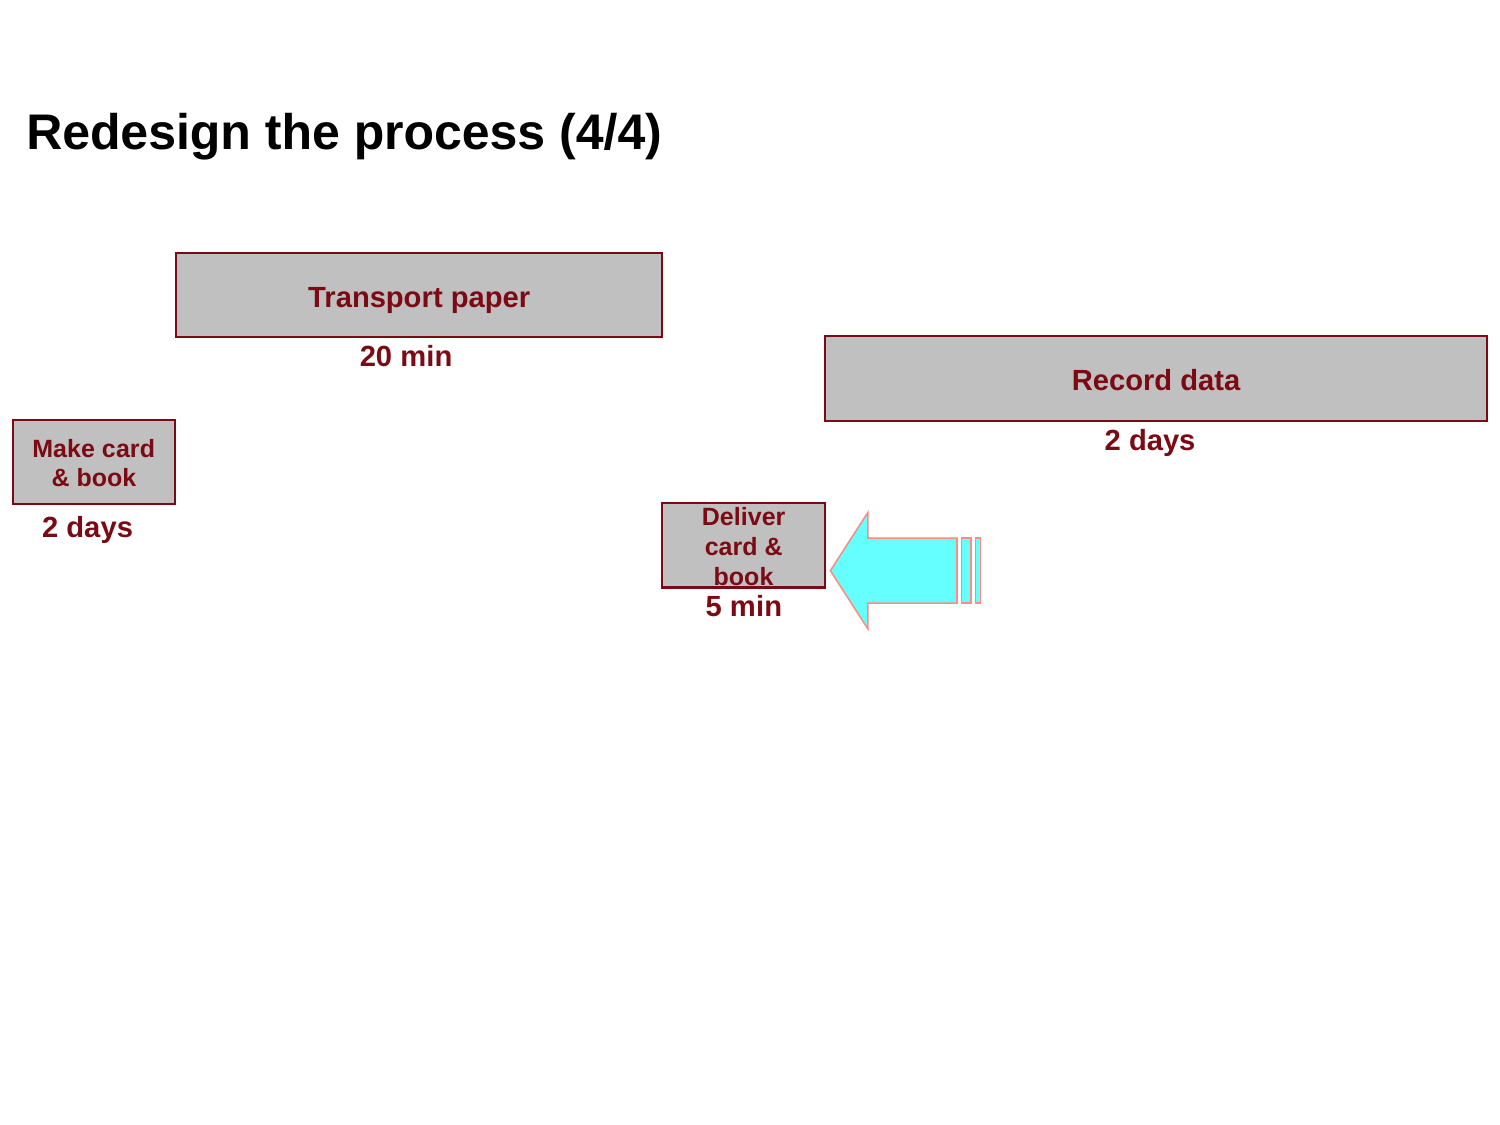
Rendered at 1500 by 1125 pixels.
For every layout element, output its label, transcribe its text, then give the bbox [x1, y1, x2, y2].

title Redesign the process (4/4) [26, 99, 1472, 288]
text_box [975, 538, 981, 604]
text_box Make card & book [12, 419, 175, 505]
text_box [830, 512, 957, 629]
text_box 2 days [0, 508, 182, 543]
text_box Transport paper [176, 288, 663, 338]
text_box 2 days [1056, 421, 1244, 457]
text_box Record data [824, 336, 1488, 421]
text_box 20 min [312, 337, 500, 372]
text_box [961, 538, 972, 604]
text_box Deliver card & book [662, 503, 825, 587]
text_box 5 min [650, 587, 838, 622]
